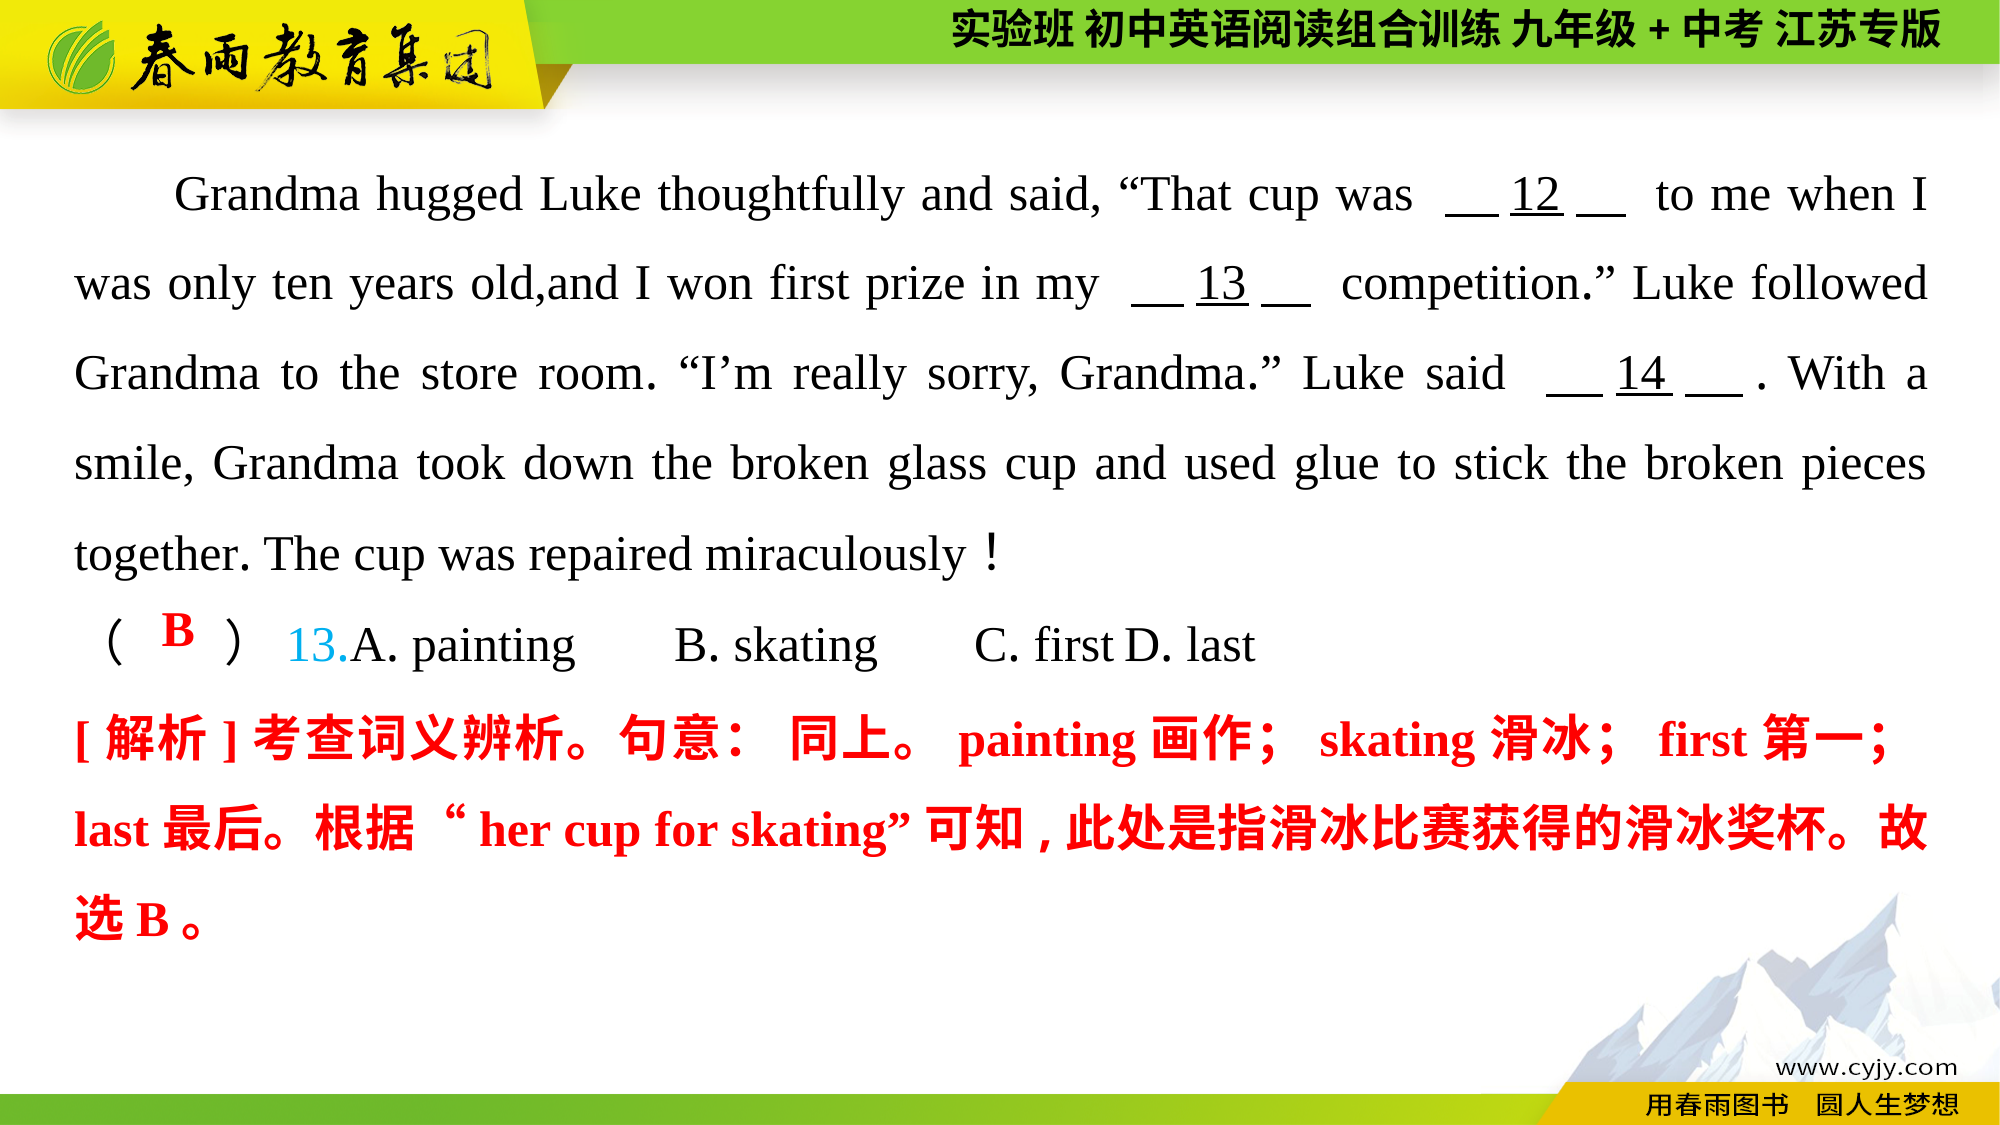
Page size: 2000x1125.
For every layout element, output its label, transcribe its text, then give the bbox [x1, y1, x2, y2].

text_box （ ）13.A. painting B. skating C. first D. last [59, 574, 1944, 668]
list Grandma hugged Luke thoughtfully and said, “That cup was 12 to me when I was only ten years old,and I won first prize in my 13 competition.” Luke followed Grandma to the store room. “I’m really sorry, Grandma.” Luke said 14 . With a smile, Grandma took down the broken glass cup and used glue to stick the broken pieces together. The cup was repaired miraculously！ [59, 122, 1944, 574]
text_box B [146, 588, 210, 664]
picture [0, 0, 2000, 1125]
text_box [解析]考查词义辨析。句意： 同上。painting画作；skating滑冰；first第一；last最后。根据“her cup for skating”可知,此处是指滑冰比赛获得的滑冰奖杯。故选B。 [59, 668, 1944, 954]
